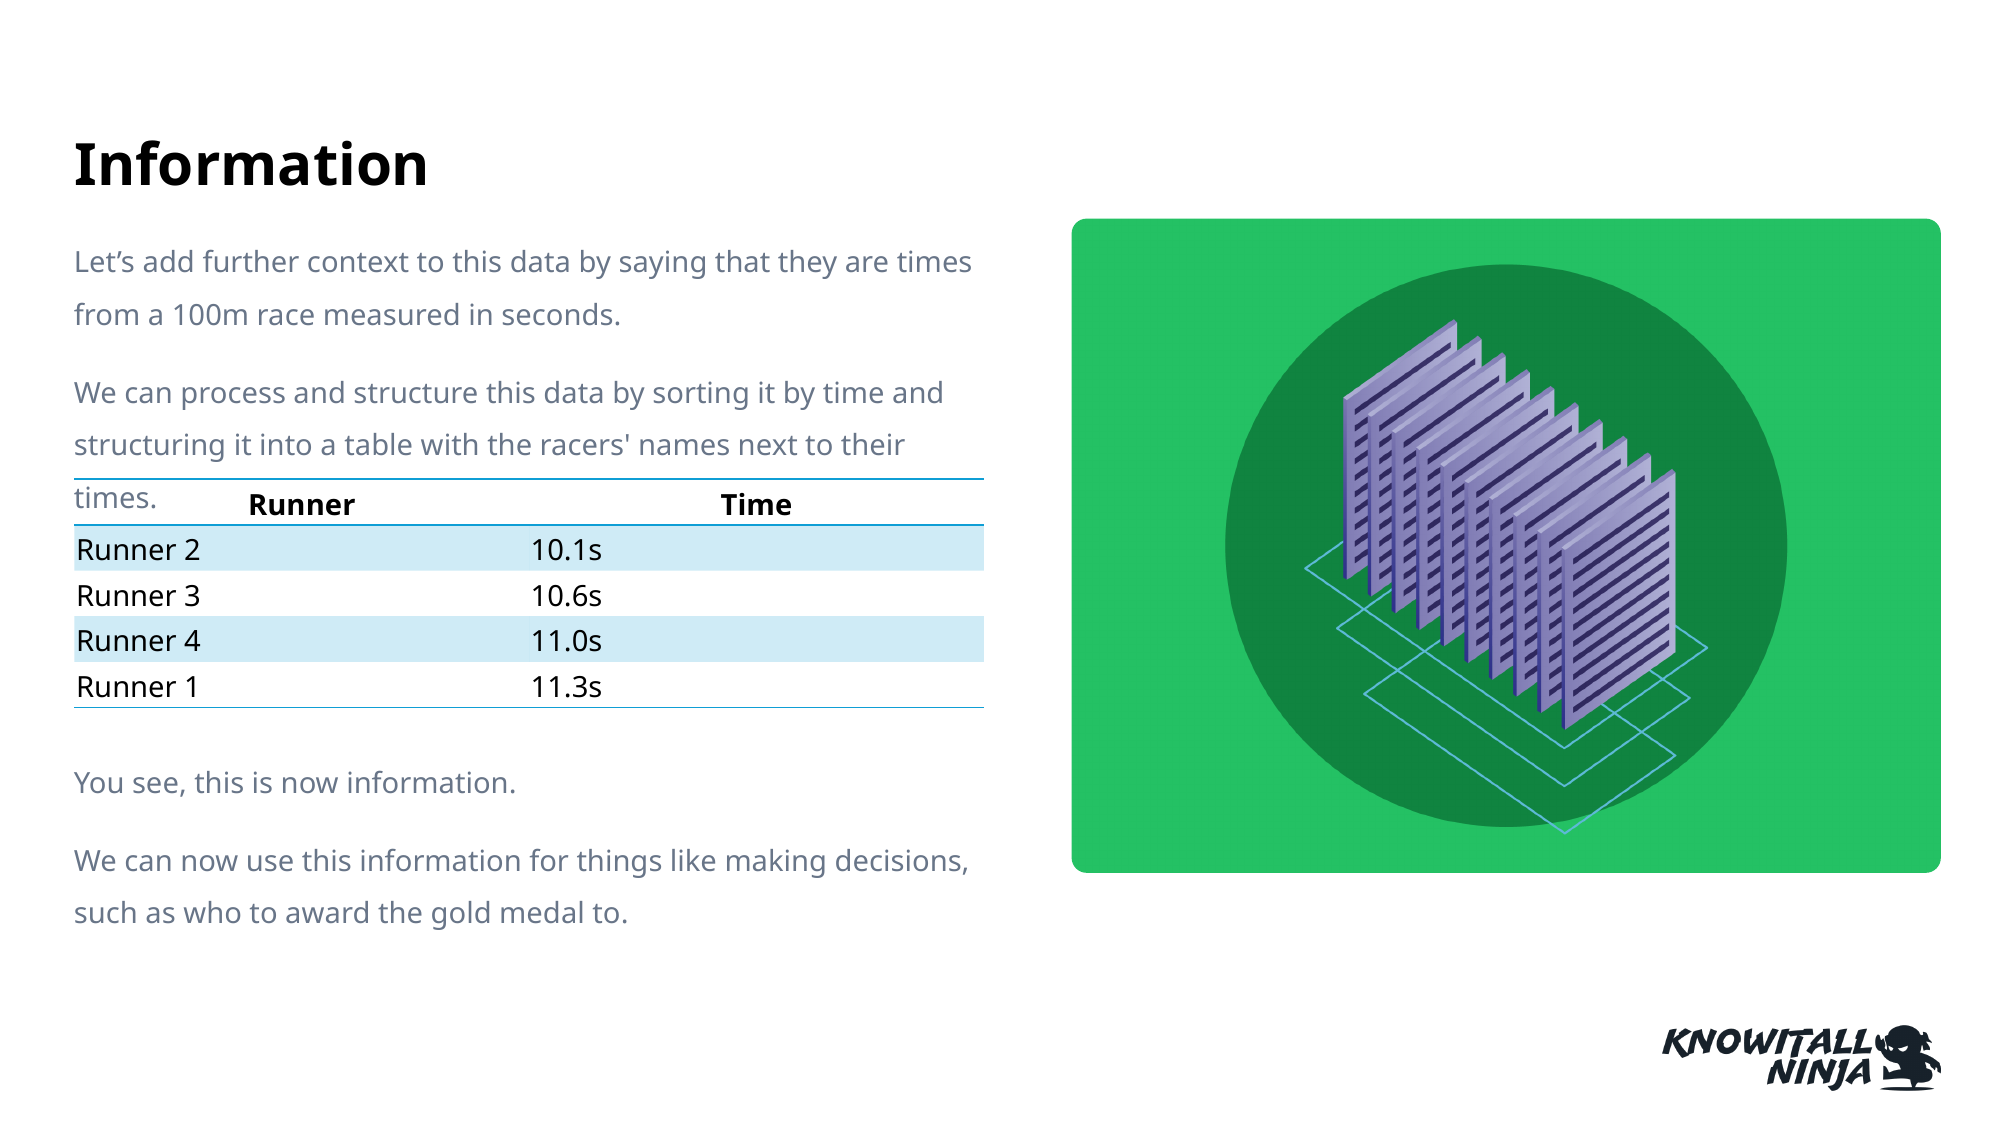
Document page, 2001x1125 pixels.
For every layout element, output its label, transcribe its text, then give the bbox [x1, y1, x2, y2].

table_cell Runner 1 [74, 662, 529, 707]
table_cell 11.3s [529, 662, 984, 707]
table_cell 11.0s [529, 616, 984, 662]
table_header Time [529, 480, 984, 524]
table_cell Runner 2 [74, 526, 529, 571]
table_cell 10.6s [529, 571, 984, 616]
picture [1662, 1025, 1941, 1091]
list Let’s add further context to this data by saying that they are times from a 100m race measured in seconds. We can process and structure this data by sorting it by time and structuring it into a table with the racers' names next to their times. You see, this is now information. We can now use this information for things like making decisions, such as who to award the gold medal to. [59, 218, 1000, 1091]
table_cell Runner 3 [74, 571, 529, 616]
table_cell Runner 4 [74, 616, 529, 662]
picture [1071, 218, 1942, 874]
table_header Runner [74, 480, 529, 524]
table_cell 10.1s [529, 526, 984, 571]
title Information [59, 117, 1000, 206]
